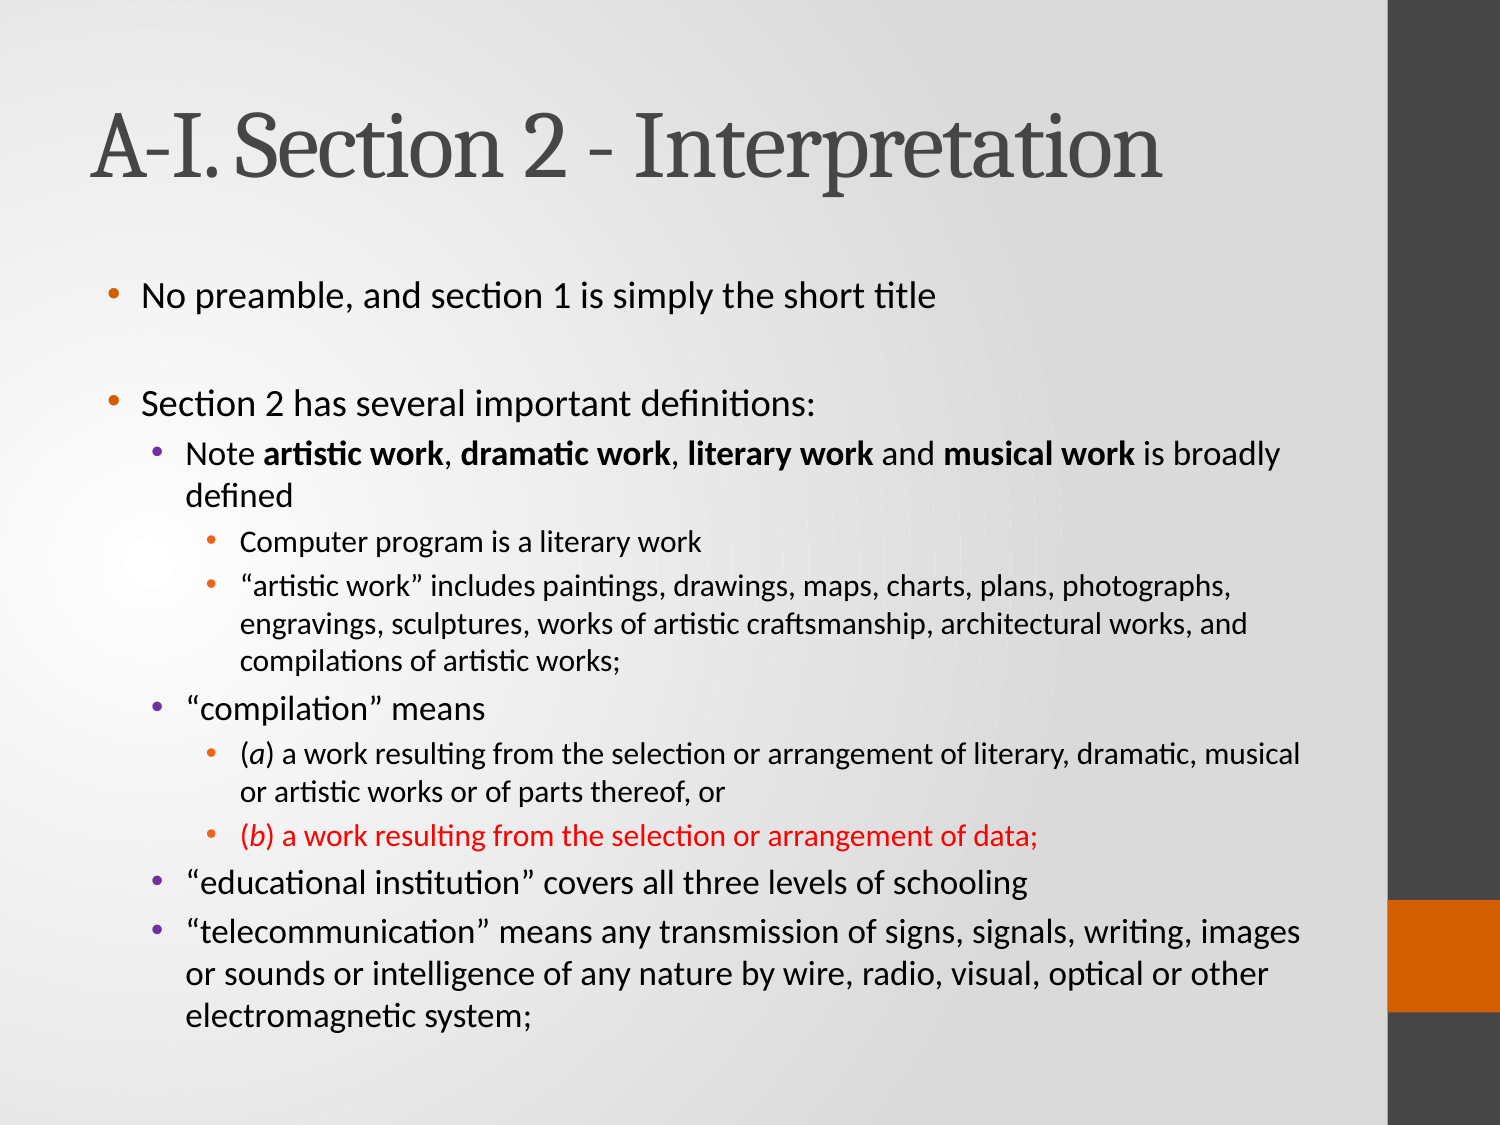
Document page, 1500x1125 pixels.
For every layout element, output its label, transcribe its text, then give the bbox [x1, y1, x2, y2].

title A-I. Section 2 - Interpretation [75, 45, 1325, 233]
list No preamble, and section 1 is simply the short title Section 2 has several important definitions: Note artistic work, dramatic work, literary work and musical work is broadly defined Computer program is a literary work “artistic work” includes paintings, drawings, maps, charts, plans, photographs, engravings, sculptures, works of artistic craftsmanship, architectural works, and compilations of artistic works; “compilation” means (a) a work resulting from the selection or arrangement of literary, dramatic, musical or artistic works or of parts thereof, or (b) a work resulting from the selection or arrangement of data; “educational institution” covers all three levels of schooling “telecommunication” means any transmission of signs, signals, writing, images or sounds or intelligence of any nature by wire, radio, visual, optical or other electromagnetic system; [75, 262, 1325, 1050]
